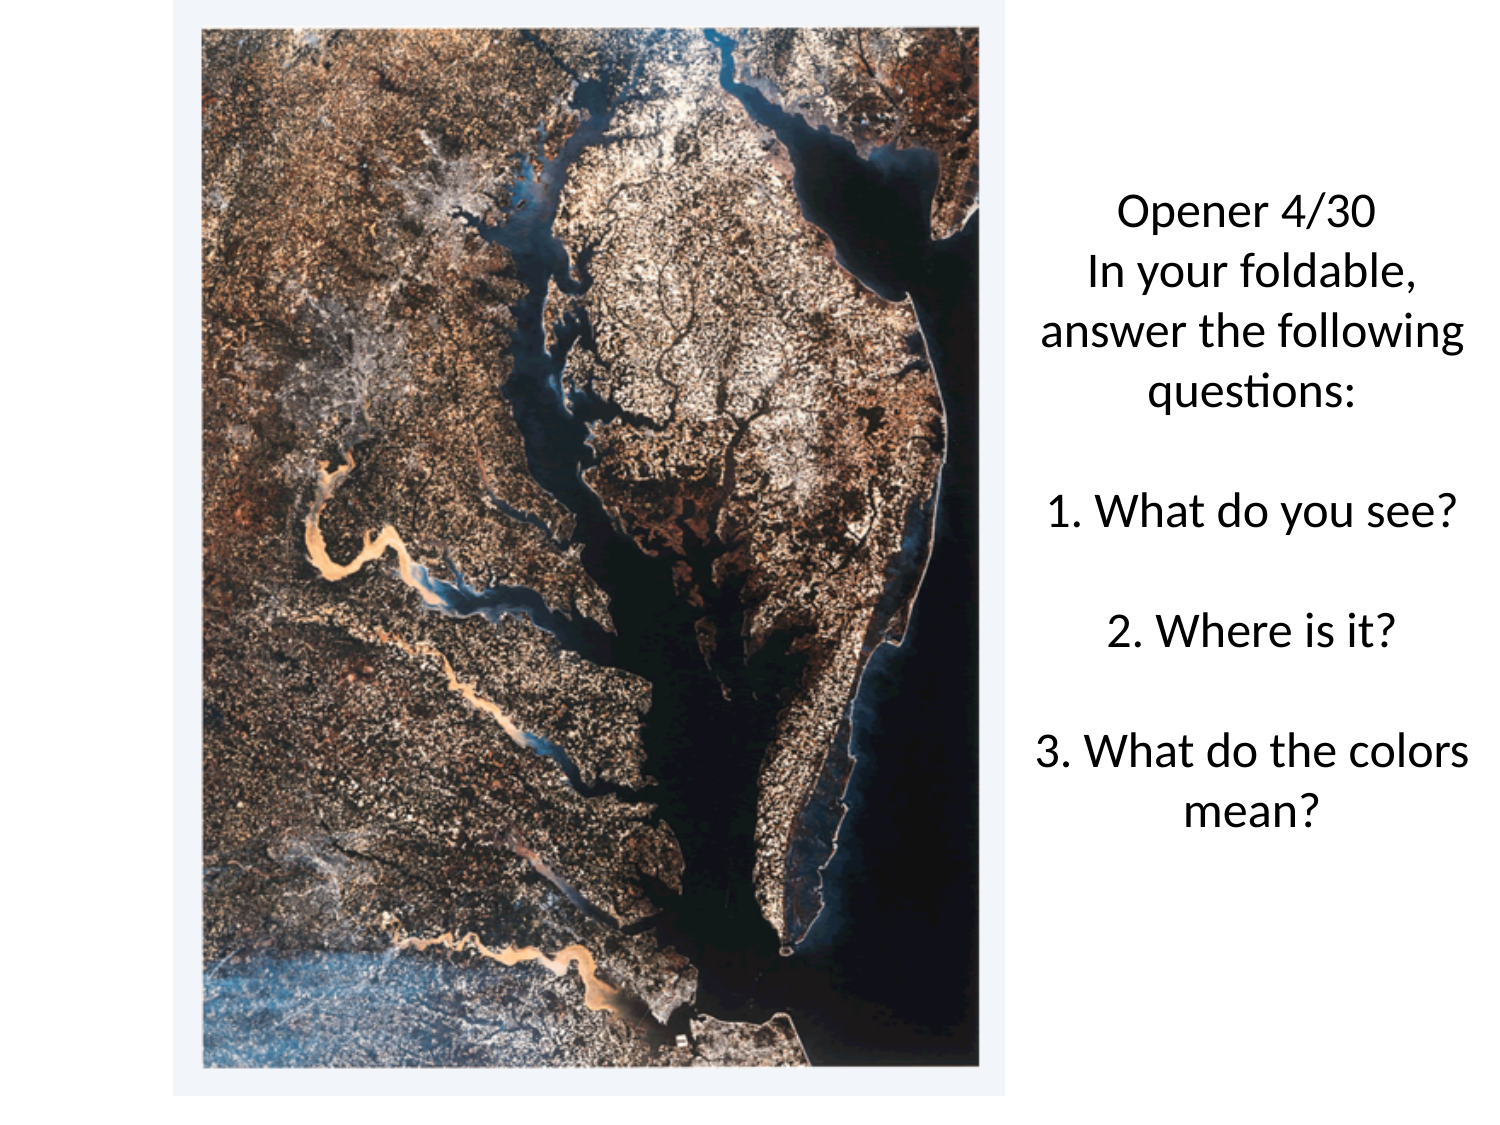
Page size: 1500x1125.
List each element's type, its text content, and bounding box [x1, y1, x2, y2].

title Opener 4/30 In your foldable, answer the following questions: 1. What do you see? 2. Where is it? 3. What do the colors mean? [1006, 0, 1500, 1075]
picture [173, 0, 1005, 1097]
